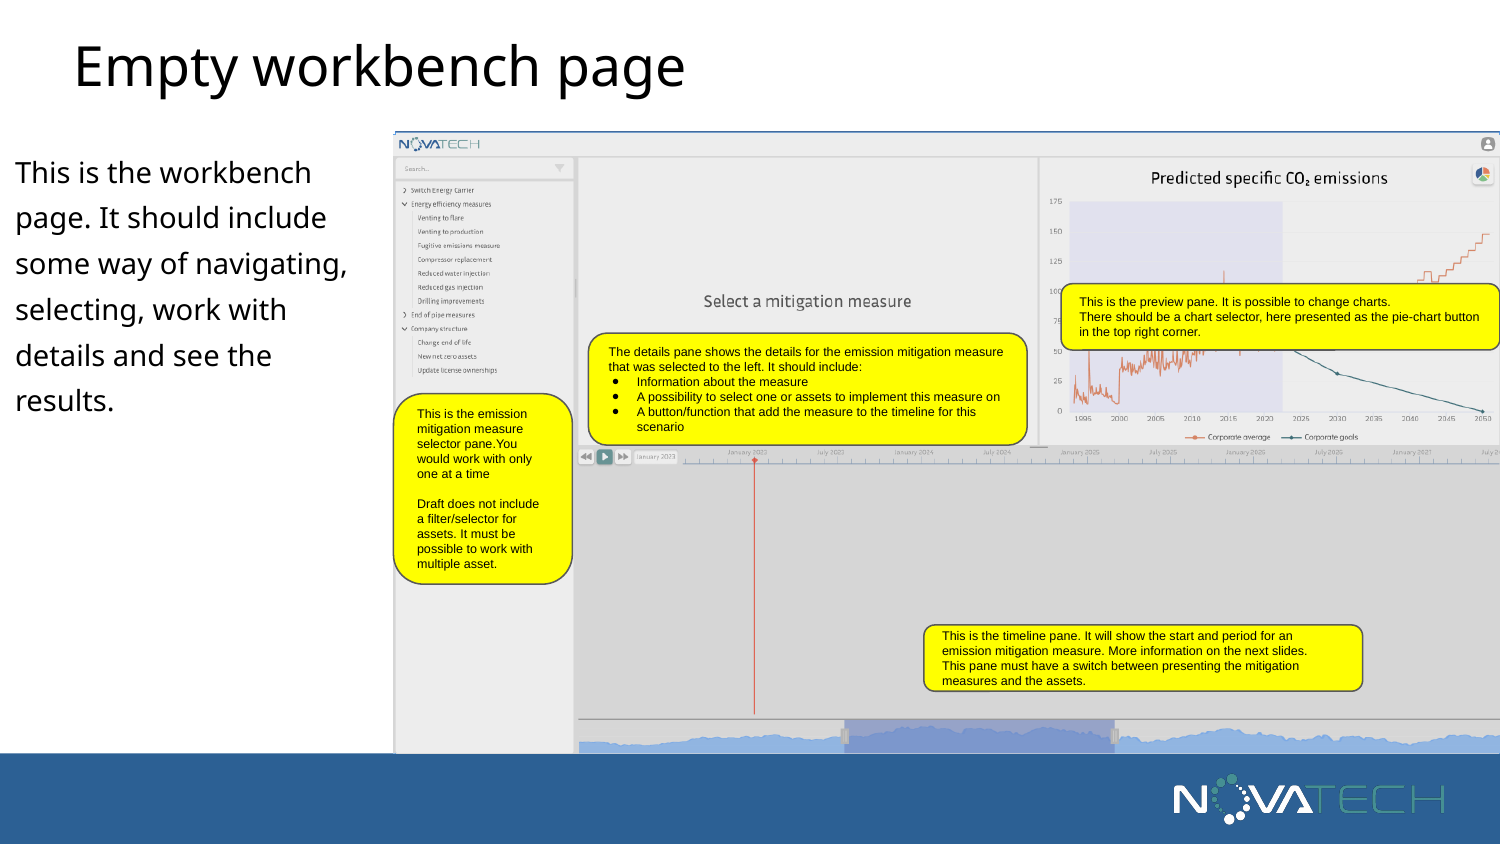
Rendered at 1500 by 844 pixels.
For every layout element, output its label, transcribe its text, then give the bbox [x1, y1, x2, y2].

title Empty workbench page [58, 20, 1457, 115]
list This is the workbench page. It should include some way of navigating, selecting, work with details and see the results. [0, 131, 391, 738]
picture [393, 130, 1500, 754]
picture [1168, 770, 1449, 831]
